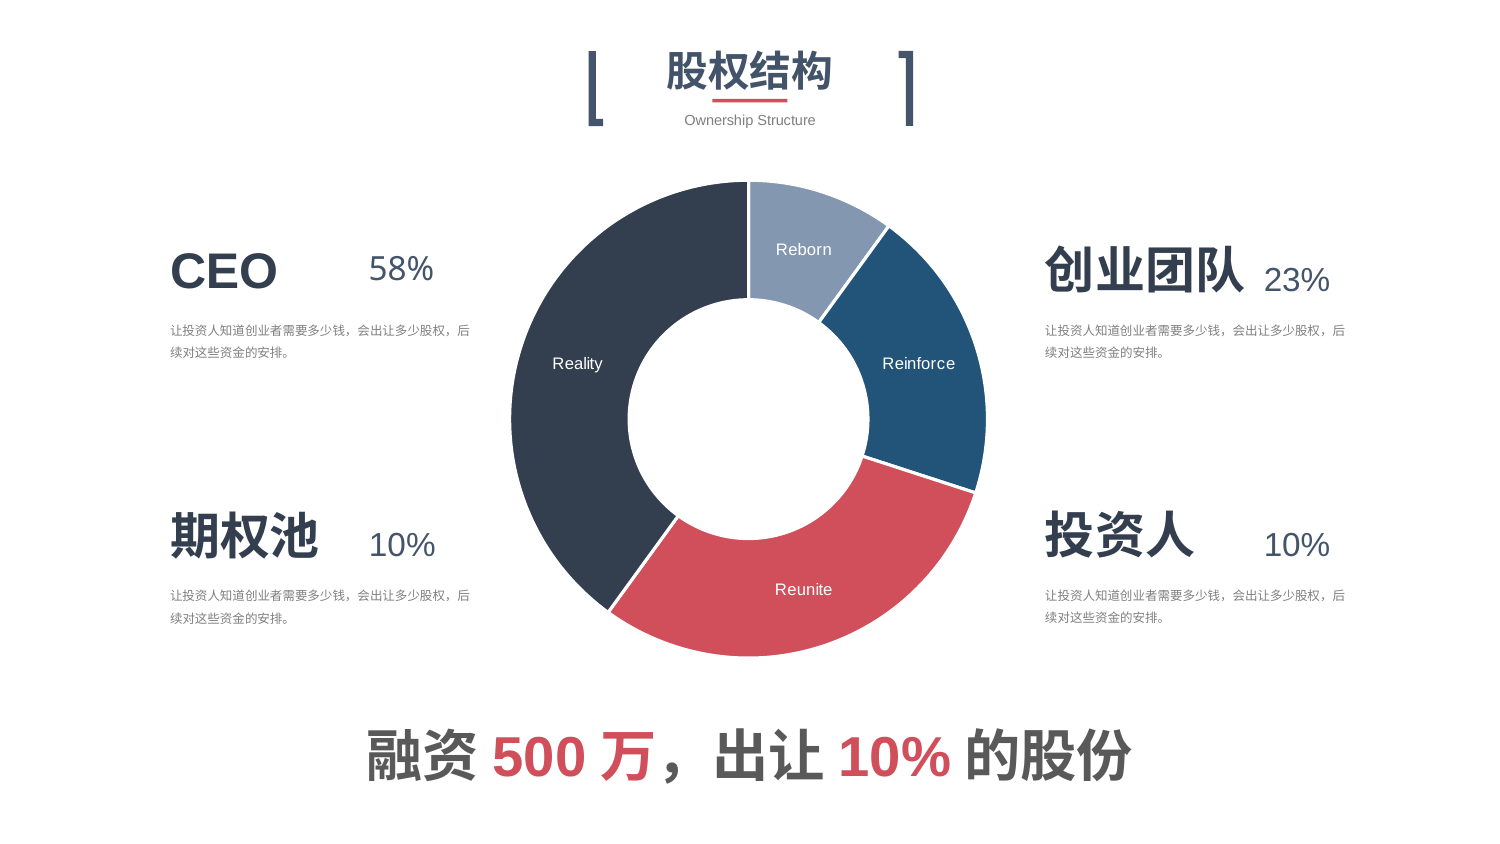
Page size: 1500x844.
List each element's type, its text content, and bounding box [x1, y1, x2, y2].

text_box 股权结构 [575, 37, 925, 94]
text_box Ownership Structure [575, 94, 925, 136]
text_box 让投资人知道创业者需要多少钱，会出让多少股权，后续对这些资金的安排。 [1030, 308, 1361, 368]
text_box 23% [1272, 250, 1361, 304]
text_box CEO [155, 231, 397, 307]
text_box 期权池 [155, 496, 397, 572]
text_box 10% [1272, 515, 1361, 569]
text_box 10% [397, 515, 467, 569]
chart [499, 167, 1004, 672]
text_box 创业团队 [1030, 231, 1272, 307]
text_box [588, 50, 914, 127]
text_box 让投资人知道创业者需要多少钱，会出让多少股权，后续对这些资金的安排。 [155, 573, 486, 633]
text_box 融资500万，出让10%的股份 [251, 712, 1249, 796]
list 58% [397, 250, 467, 304]
text_box 让投资人知道创业者需要多少钱，会出让多少股权，后续对这些资金的安排。 [1030, 573, 1361, 633]
text_box 让投资人知道创业者需要多少钱，会出让多少股权，后续对这些资金的安排。 [155, 307, 486, 368]
text_box 投资人 [1030, 496, 1272, 572]
